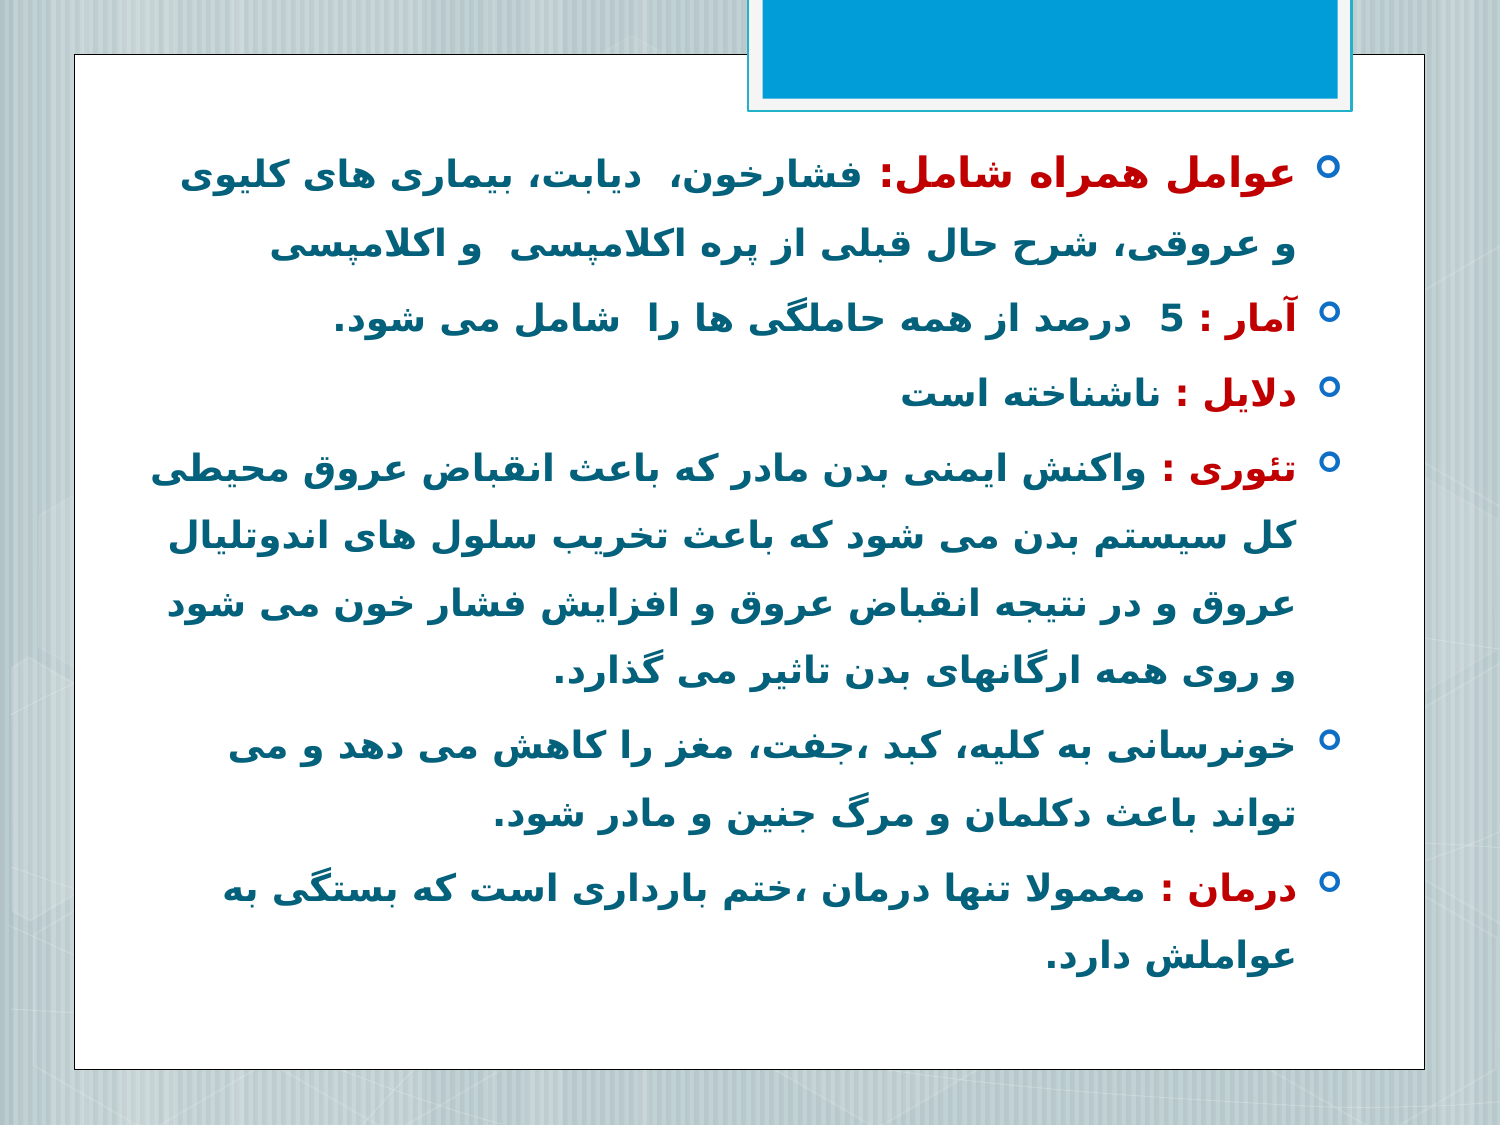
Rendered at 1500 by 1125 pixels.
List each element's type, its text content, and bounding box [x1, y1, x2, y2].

list عوامل همراه شامل: فشارخون، دیابت، بیماری های کلیوی و عروقی، شرح حال قبلی از پره اکلامپسی و اکلامپسی آمار : 5 درصد از همه حاملگی ها را شامل می شود. دلایل : ناشناخته است تئوری : واکنش ایمنی بدن مادر که باعث انقباض عروق محیطی کل سیستم بدن می شود که باعث تخریب سلول های اندوتلیال عروق و در نتیجه انقباض عروق و افزایش فشار خون می شود و روی همه ارگانهای بدن تاثیر می گذارد. خونرسانی به کلیه، کبد ،جفت، مغز را کاهش می دهد و می تواند باعث دکلمان و مرگ جنین و مادر شود. درمان : معمولا تنها درمان ،ختم بارداری است که بستگی به عواملش دارد. [135, 113, 1369, 909]
